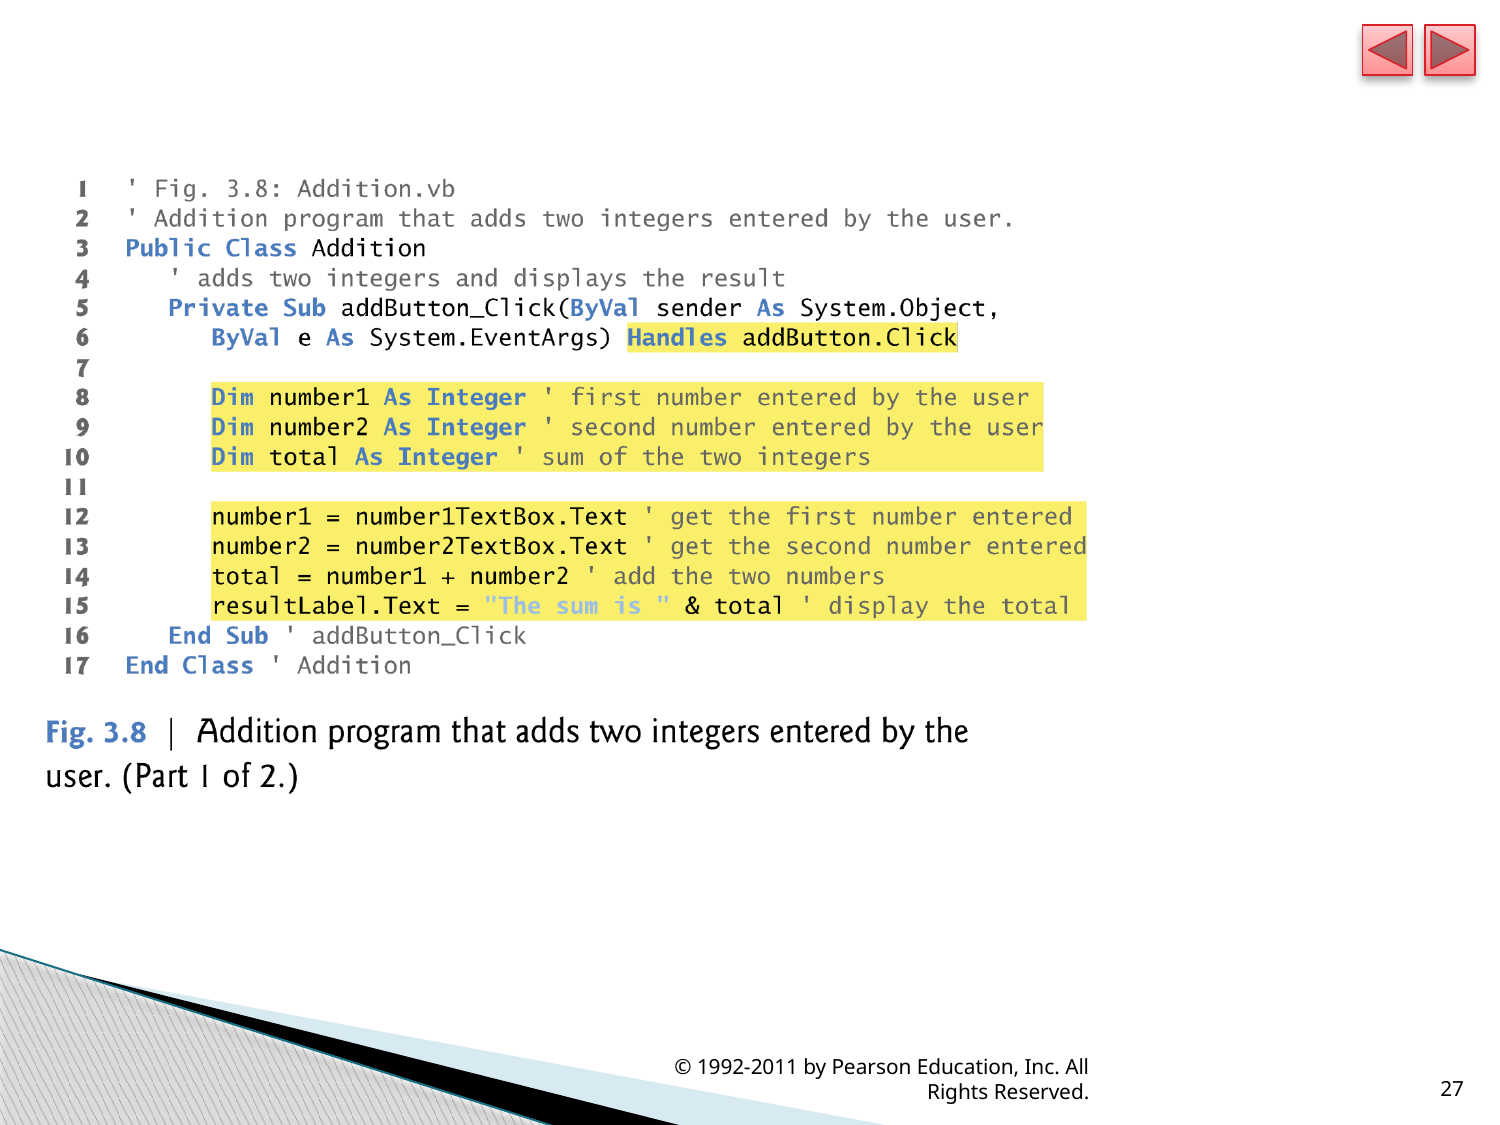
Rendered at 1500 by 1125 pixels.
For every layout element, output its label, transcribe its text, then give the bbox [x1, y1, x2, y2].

picture [0, 106, 1500, 1018]
slide_number 27 [1418, 1051, 1479, 1112]
footer © 1992-2011 by Pearson Education, Inc. All Rights Reserved. [650, 1051, 1105, 1112]
